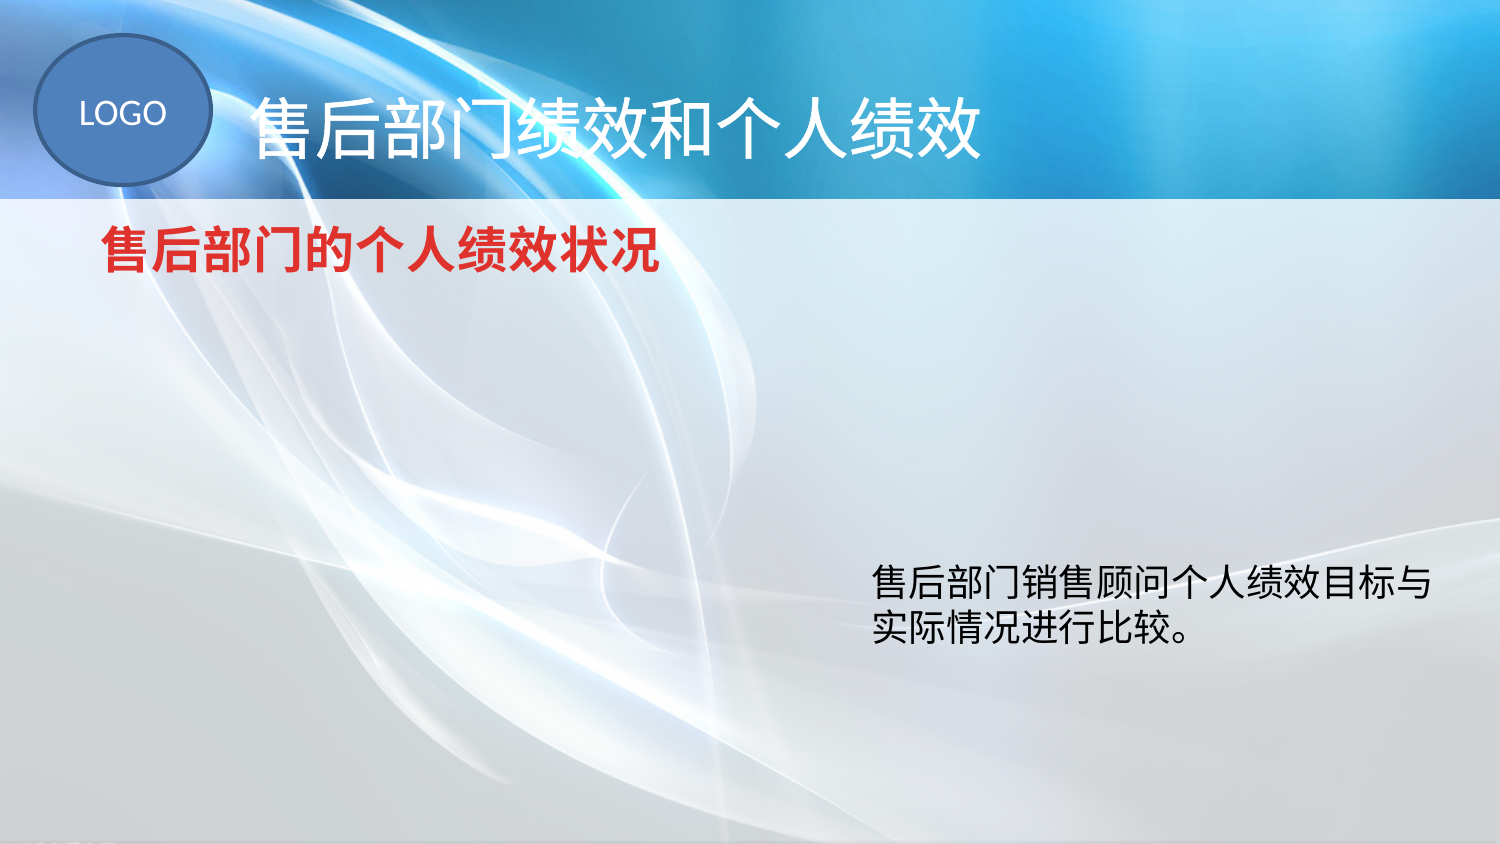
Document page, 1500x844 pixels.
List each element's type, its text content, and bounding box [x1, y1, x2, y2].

text_box 售后部门绩效和个人绩效 [233, 79, 998, 174]
picture [0, 0, 1500, 199]
text_box 售后部门销售顾问个人绩效目标与实际情况进行比较。 [856, 551, 1459, 657]
text_box 售后部门的个人绩效状况 [85, 210, 676, 286]
